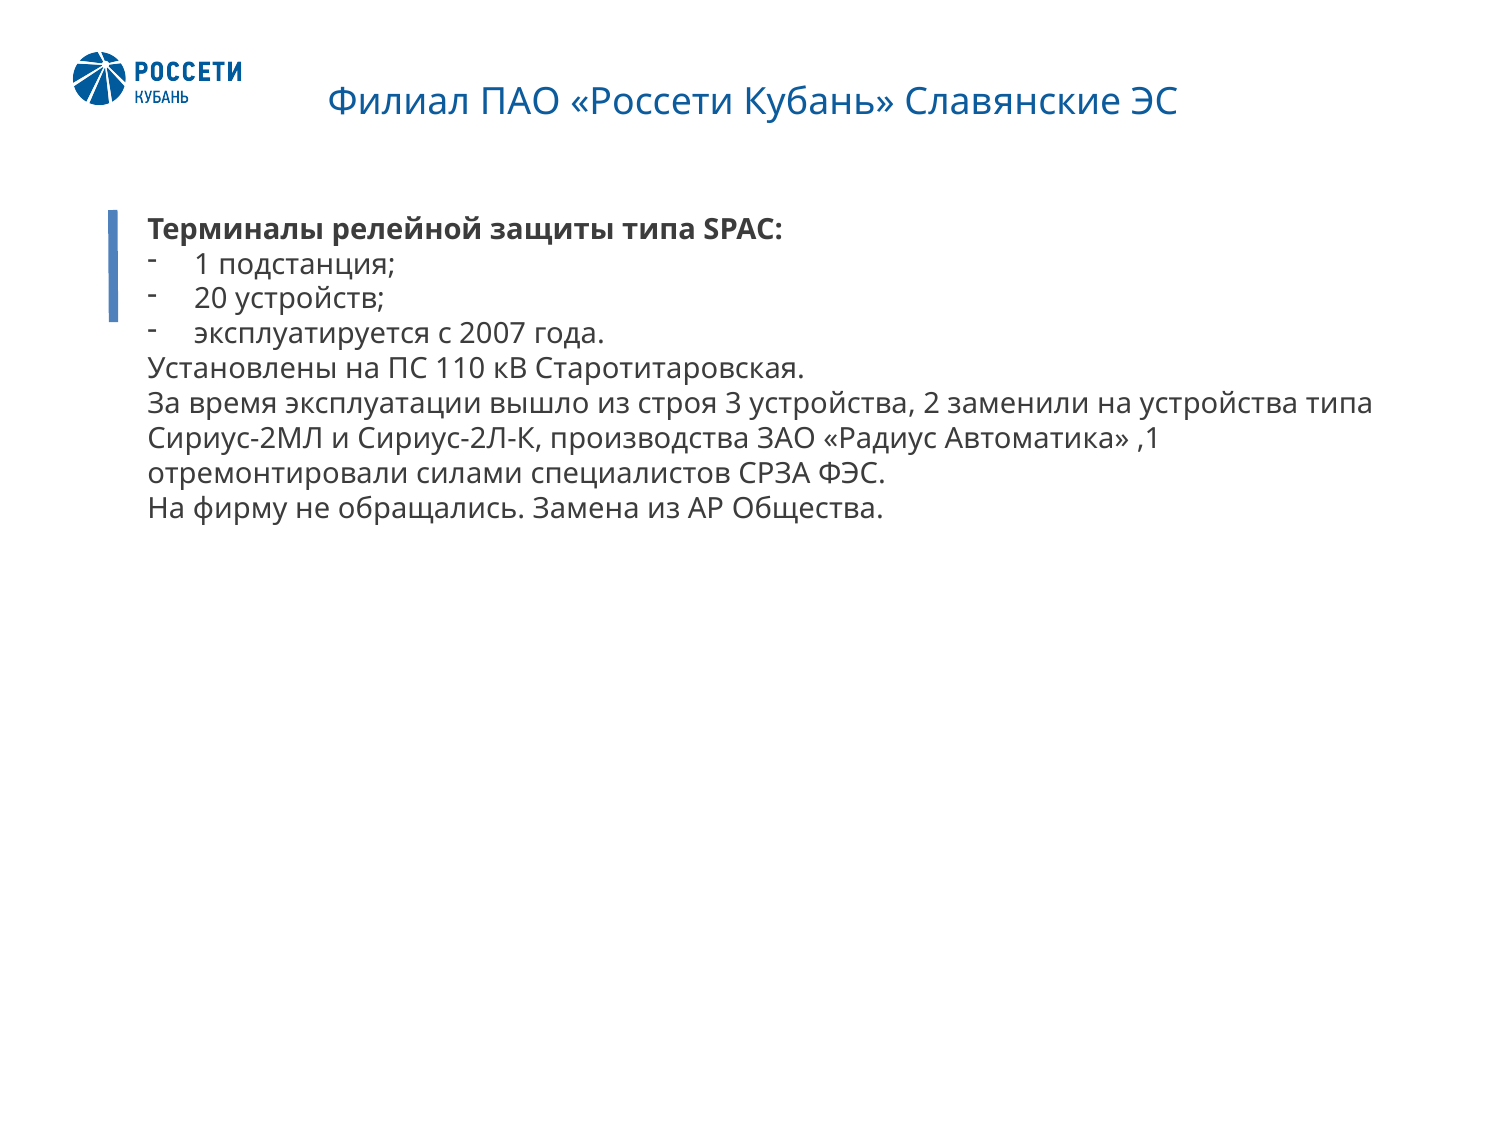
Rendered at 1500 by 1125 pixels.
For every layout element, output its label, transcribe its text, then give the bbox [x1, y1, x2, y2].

picture [69, 43, 245, 114]
text_box Терминалы релейной защиты типа SPAC: 1 подстанция; 20 устройств; эксплуатируется с 2007 года. Установлены на ПС 110 кВ Старотитаровская. За время эксплуатации вышло из строя 3 устройства, 2 заменили на устройства типа Сириус-2МЛ и Сириус-2Л-К, производства ЗАО «Радиус Автоматика» ,1 отремонтировали силами специалистов СРЗА ФЭС. На фирму не обращались. Замена из АР Общества. [147, 209, 1379, 525]
title Филиал ПАО «Россети Кубань» Славянские ЭС [326, 81, 1469, 154]
